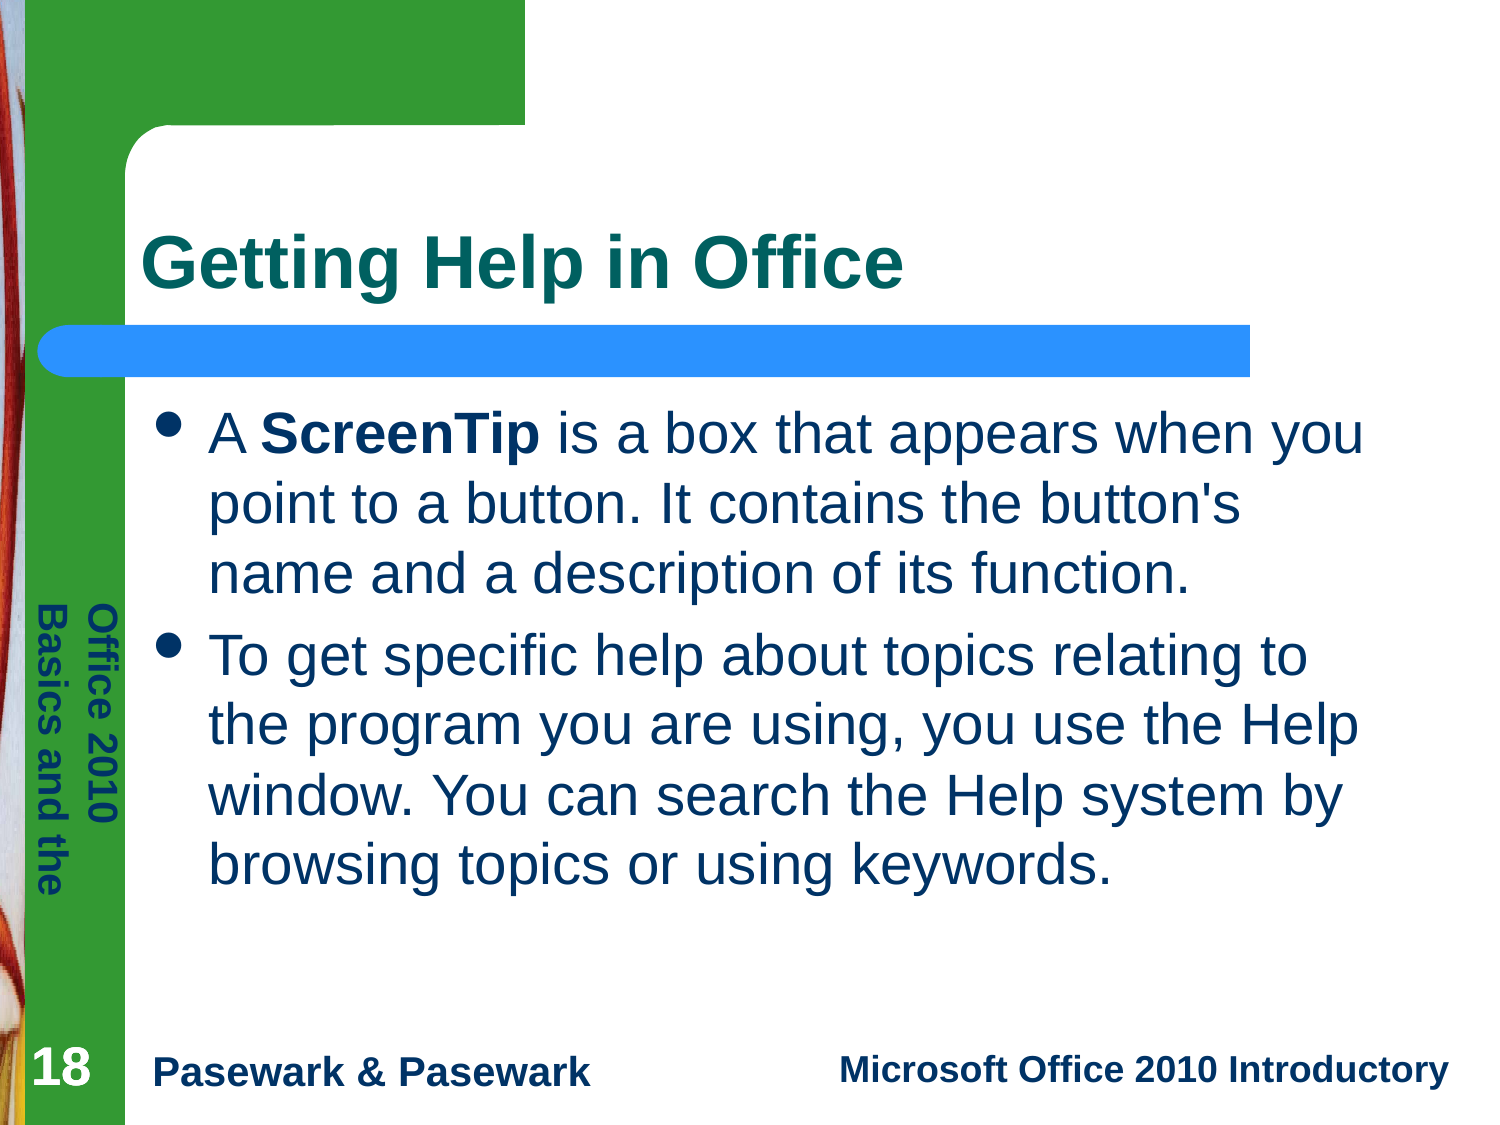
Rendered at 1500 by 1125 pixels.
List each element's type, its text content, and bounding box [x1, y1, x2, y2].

picture [0, 0, 25, 1125]
title Getting Help in Office [124, 124, 1463, 313]
text_box 18 [13, 1023, 111, 1105]
text_box A ScreenTip is a box that appears when you point to a button. It contains the button's name and a description of its function. To get specific help about topics relating to the program you are using, you use the Help window. You can search the Help system by browsing topics or using keywords. [137, 387, 1400, 1050]
